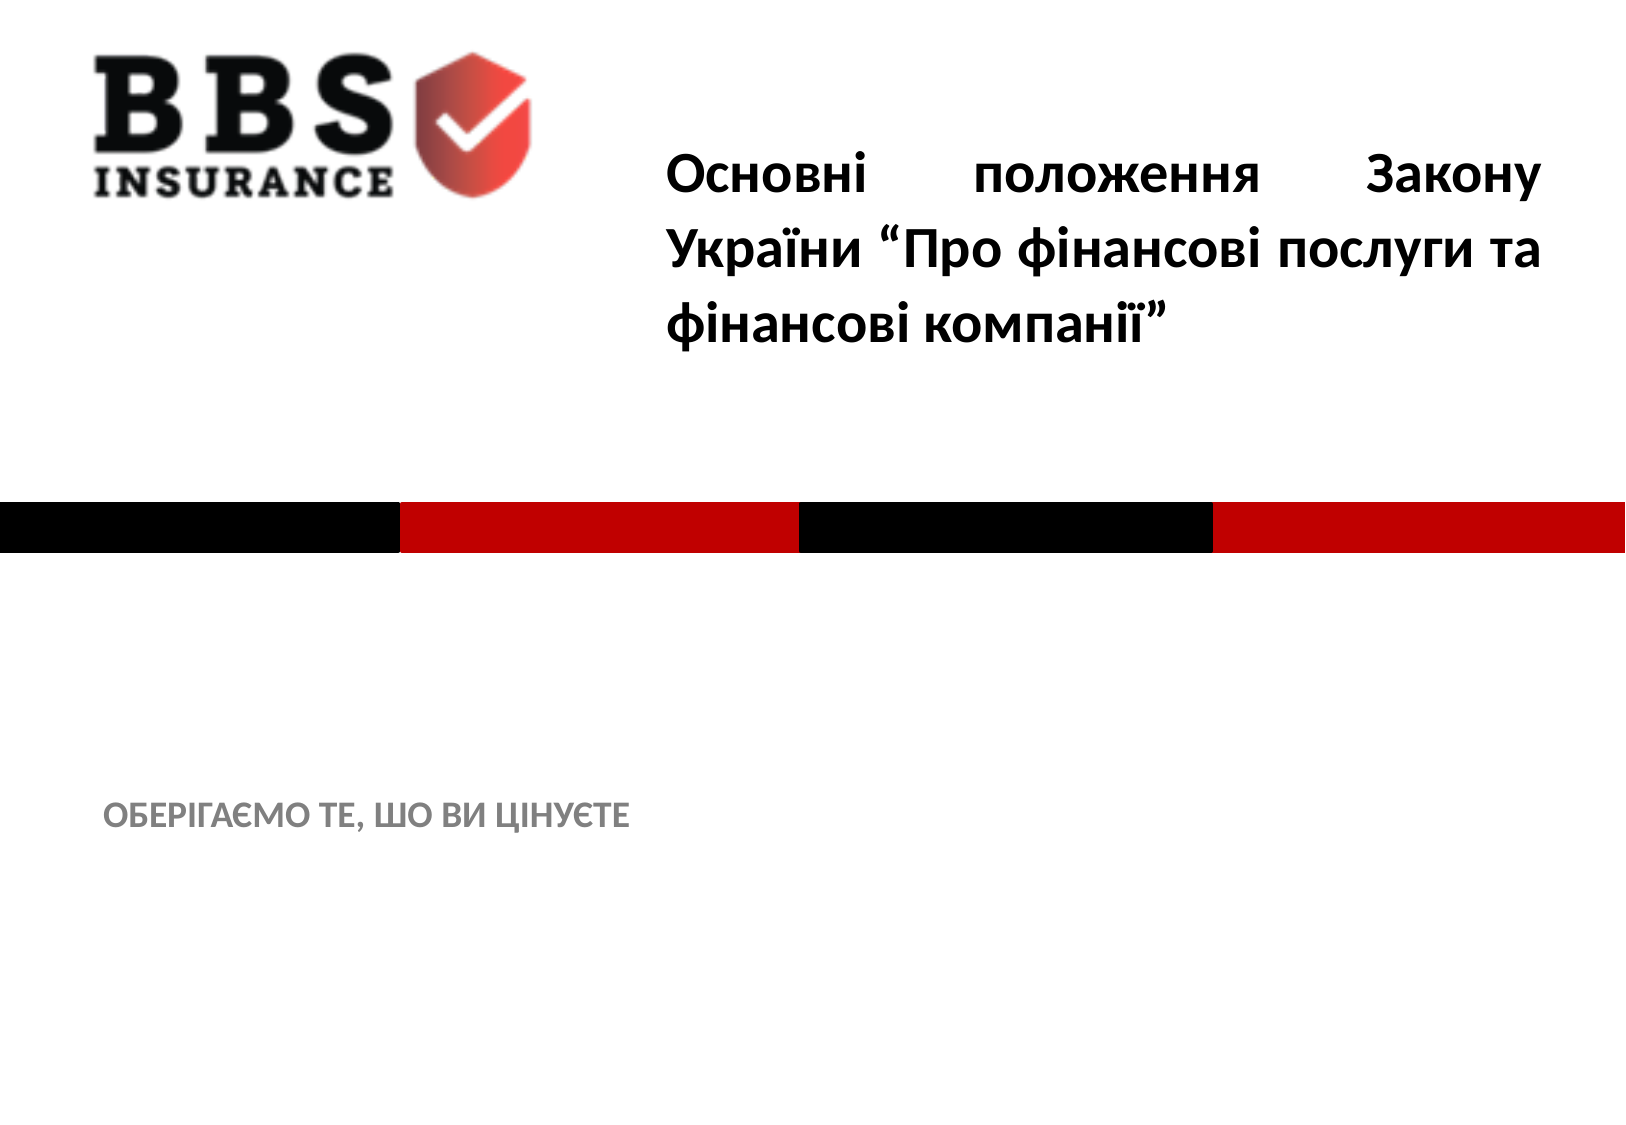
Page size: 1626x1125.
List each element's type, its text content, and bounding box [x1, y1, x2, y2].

text_box [1213, 502, 1625, 553]
text_box ОБЕРІГАЄМО ТЕ, ШО ВИ ЦІНУЄТЕ [88, 783, 646, 843]
text_box [400, 502, 799, 553]
picture [82, 42, 541, 210]
text_box Основні положення Закону України “Про фінансові послуги та фінансові компанії” [651, 121, 1557, 362]
text_box [0, 502, 400, 553]
text_box [799, 502, 1213, 553]
